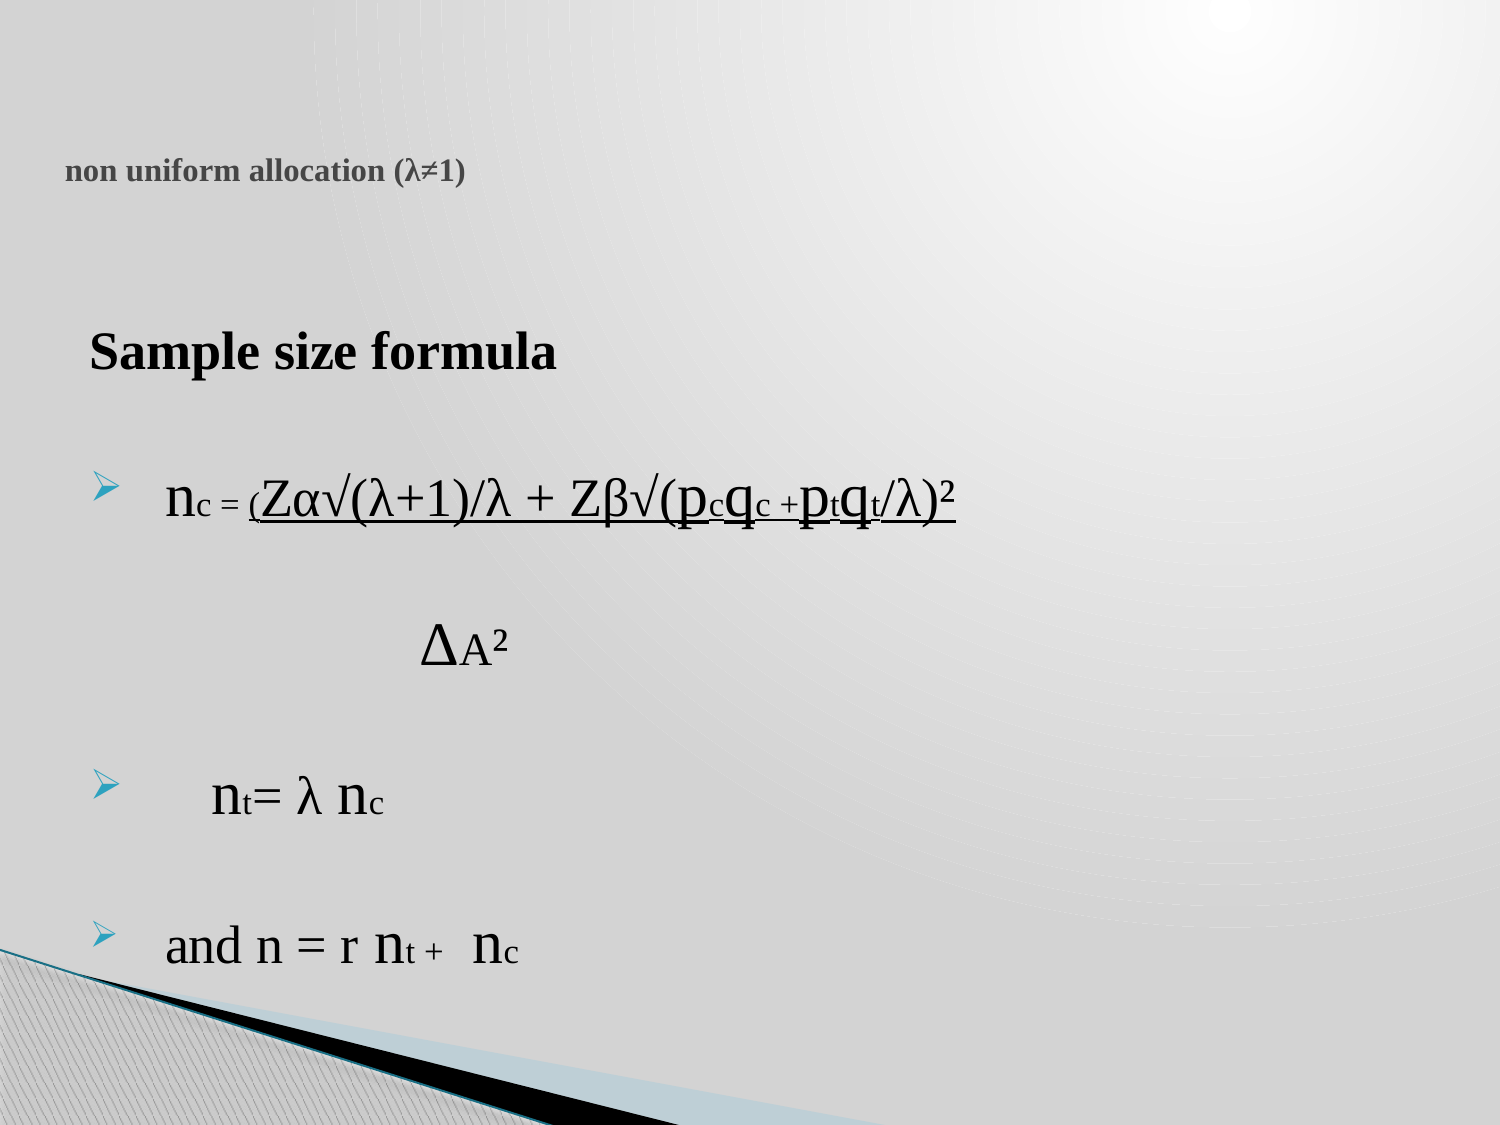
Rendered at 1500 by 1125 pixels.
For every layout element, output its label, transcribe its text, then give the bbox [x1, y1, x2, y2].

list Sample size formula nc = (Zα√(λ+1)/λ + Zβ√(pcqc +ptqt/λ)² ΔA² nt= λ nc and n = r nt + nc [75, 243, 1425, 986]
title non uniform allocation (λ≠1) [50, 101, 1400, 196]
